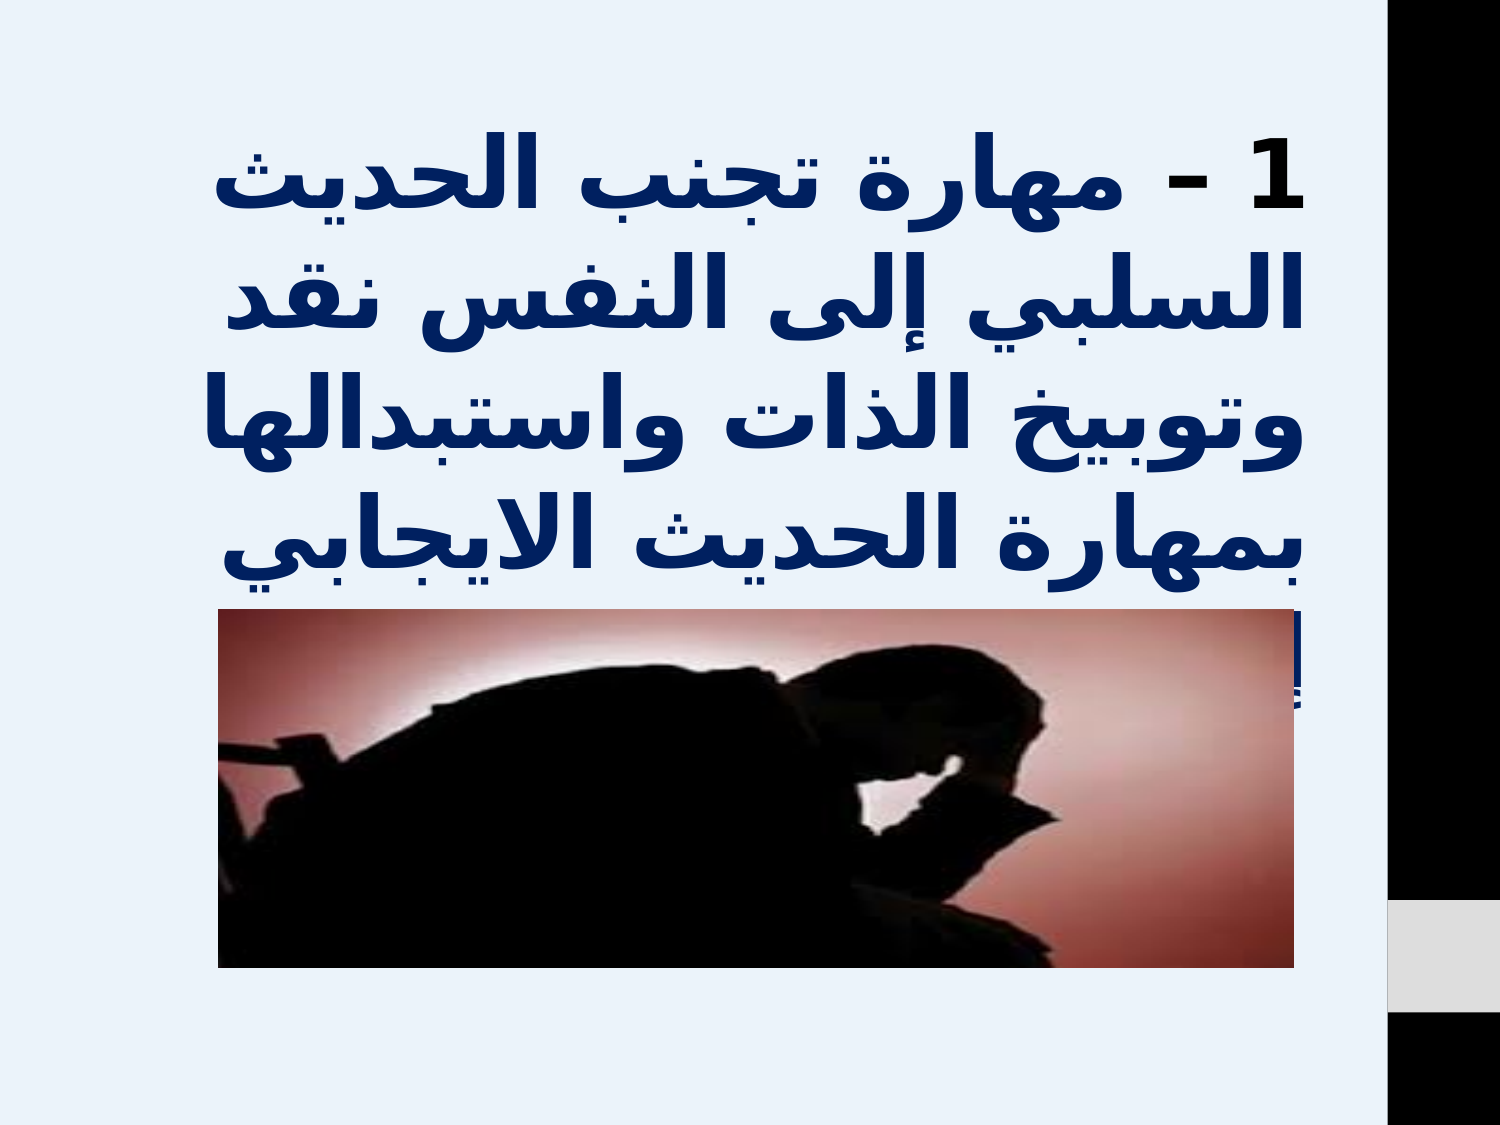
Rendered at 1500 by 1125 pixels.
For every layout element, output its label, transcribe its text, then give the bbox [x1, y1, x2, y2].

title 1 – مهارة تجنب الحديث السلبي إلى النفس نقد وتوبيخ الذات واستبدالها بمهارة الحديث الايجابي إلى النفس [75, 0, 1325, 160]
picture [217, 609, 1294, 969]
